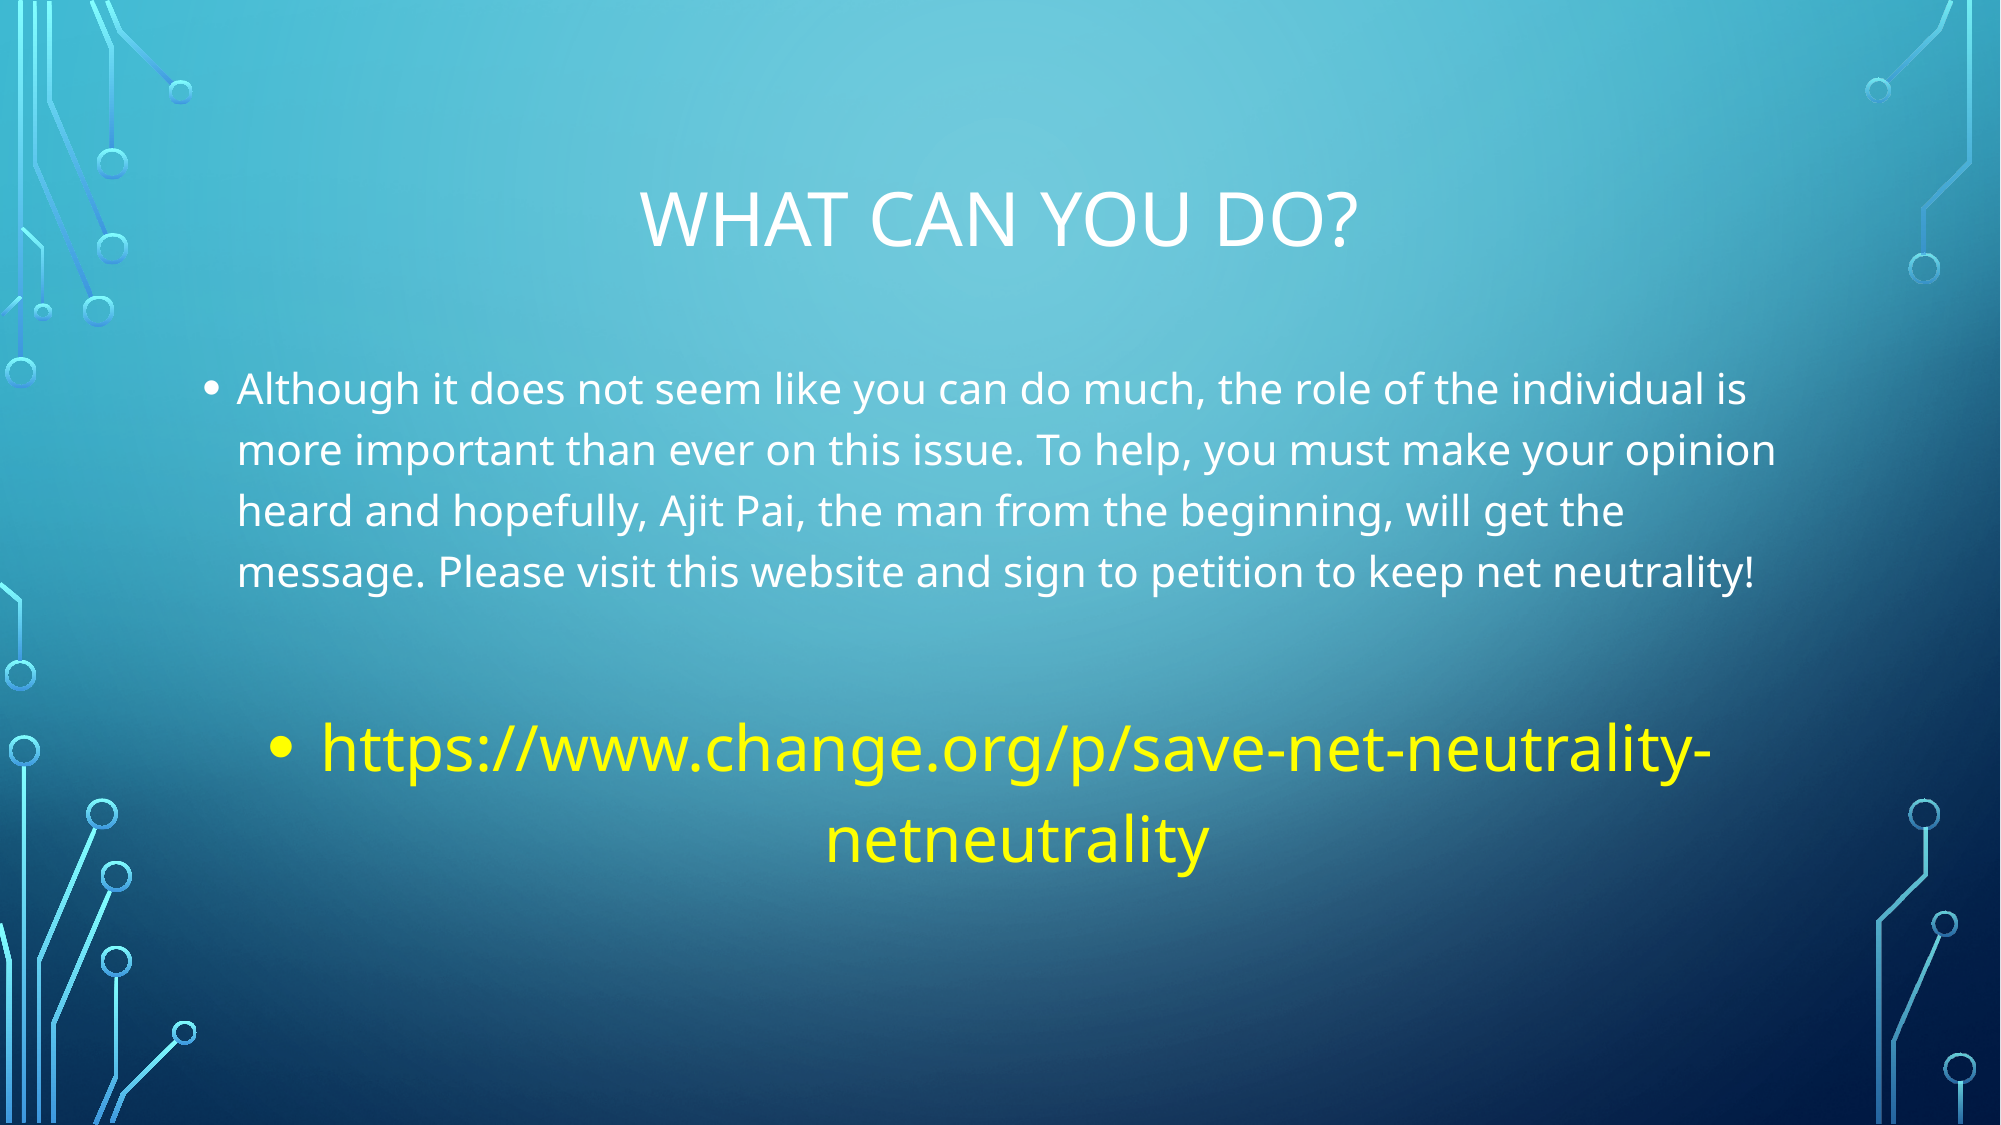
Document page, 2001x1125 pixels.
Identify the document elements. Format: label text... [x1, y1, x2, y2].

title WHAT CAN YOU DO? [187, 101, 1813, 343]
list Although it does not seem like you can do much, the role of the individual is more important than ever on this issue. To help, you must make your opinion heard and hopefully, Ajit Pai, the man from the beginning, will get the message. Please visit this website and sign to petition to keep net neutrality! https://www.change.org/p/save-net-neutrality-netneutrality [187, 343, 1813, 925]
